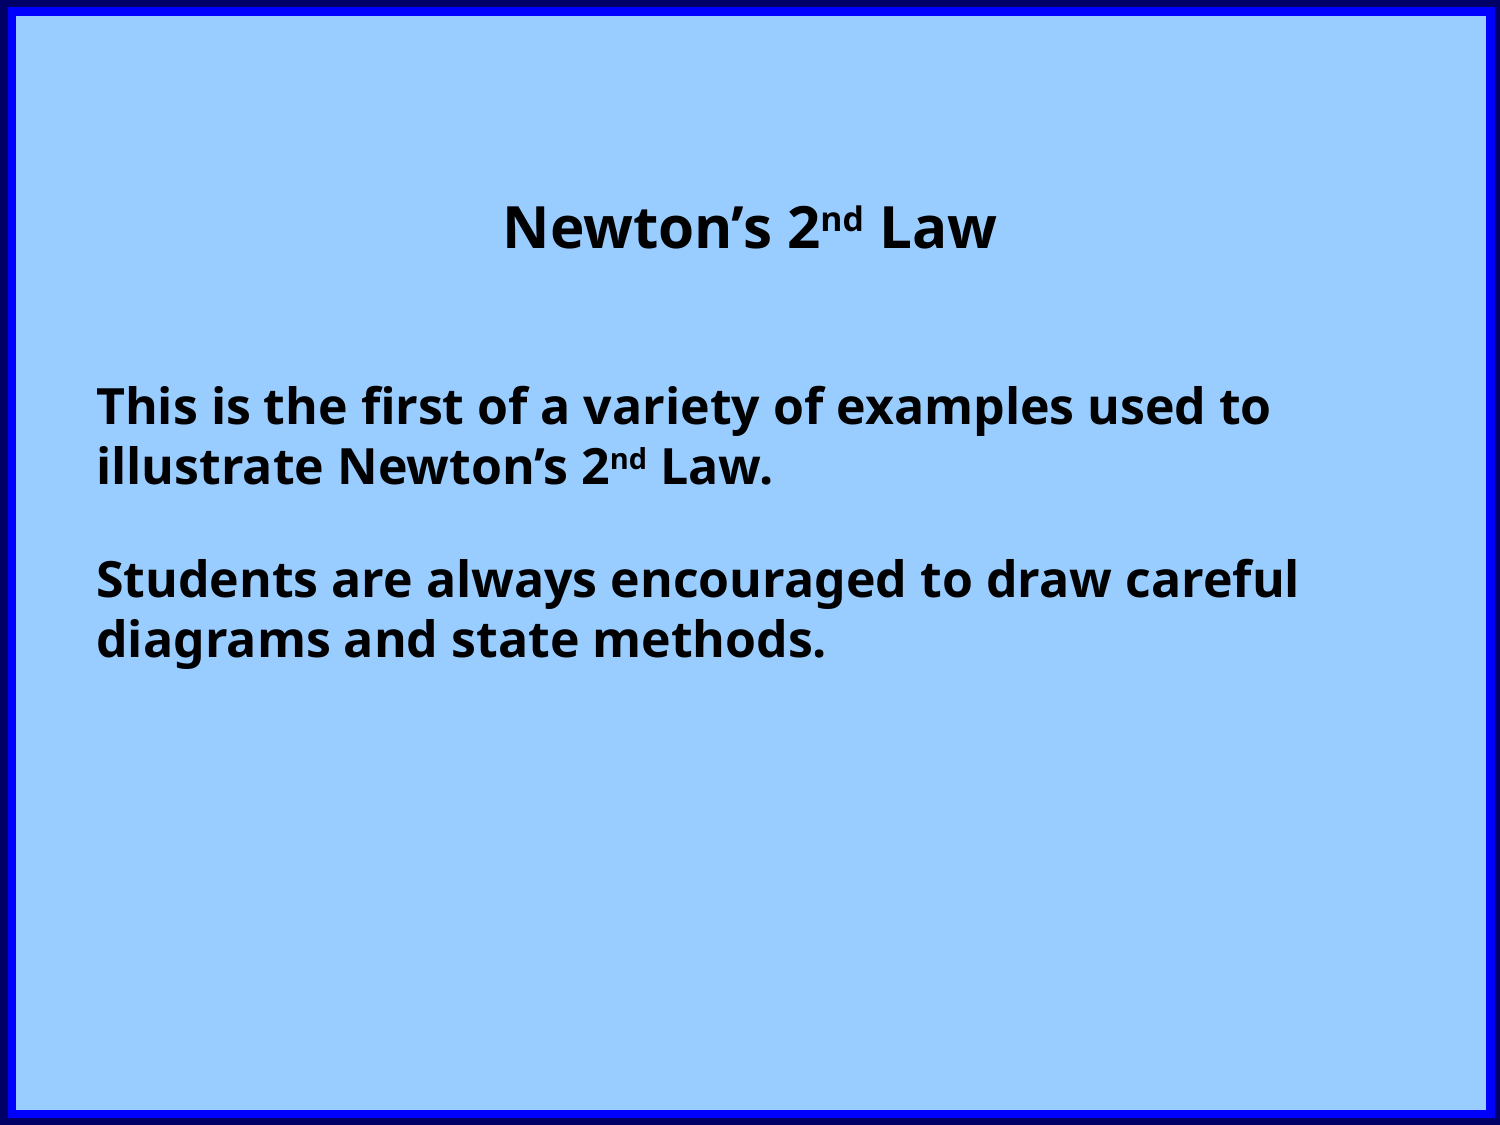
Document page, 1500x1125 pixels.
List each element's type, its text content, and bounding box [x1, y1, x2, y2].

text_box Newton’s 2nd Law [249, 183, 1250, 302]
text_box This is the first of a variety of examples used to illustrate Newton’s 2nd Law. [81, 367, 1419, 503]
text_box Students are always encouraged to draw careful diagrams and state methods. [81, 540, 1419, 675]
